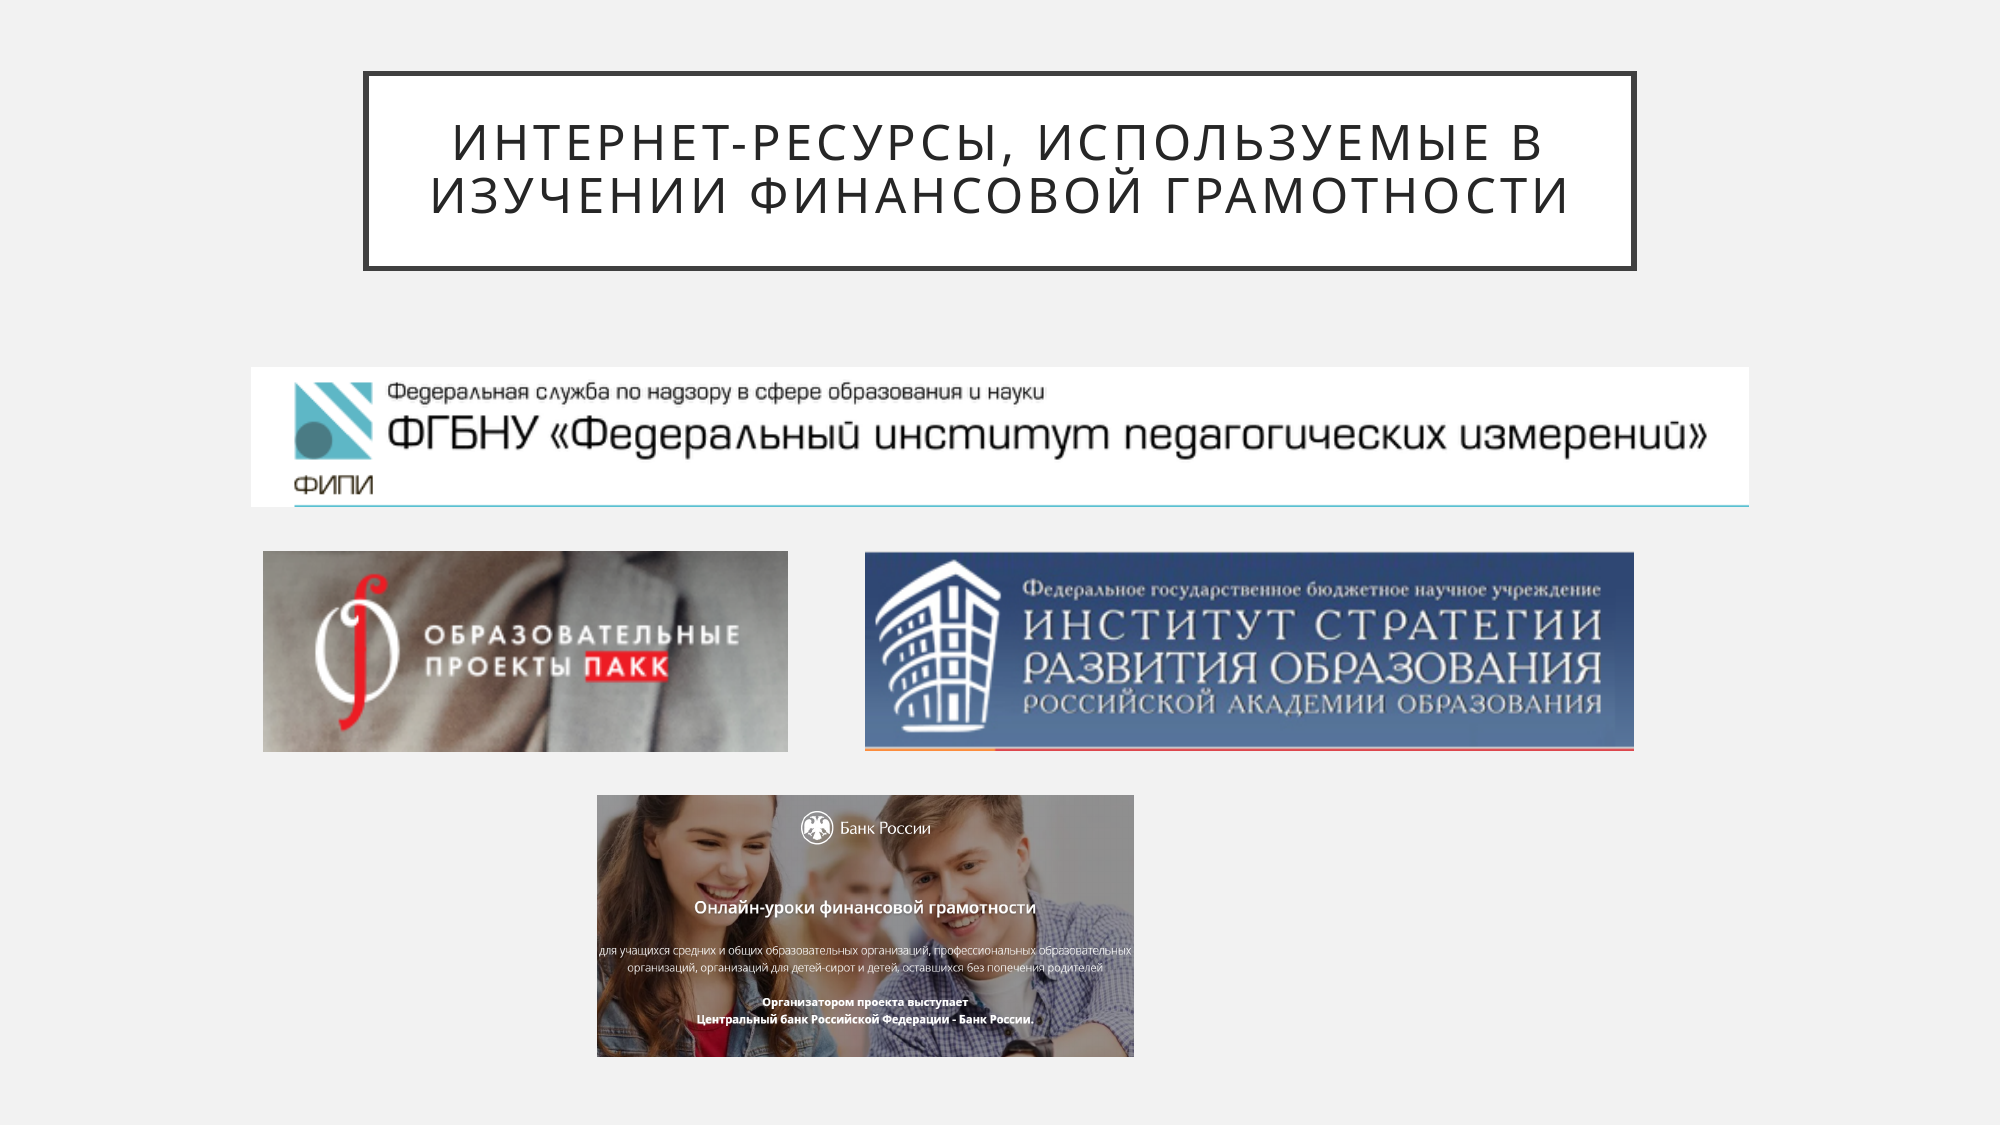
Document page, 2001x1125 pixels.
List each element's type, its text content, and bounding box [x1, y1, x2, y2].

picture [597, 795, 1134, 1057]
picture [251, 367, 1749, 507]
picture [263, 551, 788, 752]
picture [865, 551, 1634, 751]
title интернет-ресурсы, используемые в изучении финансовой грамотности [363, 71, 1637, 271]
